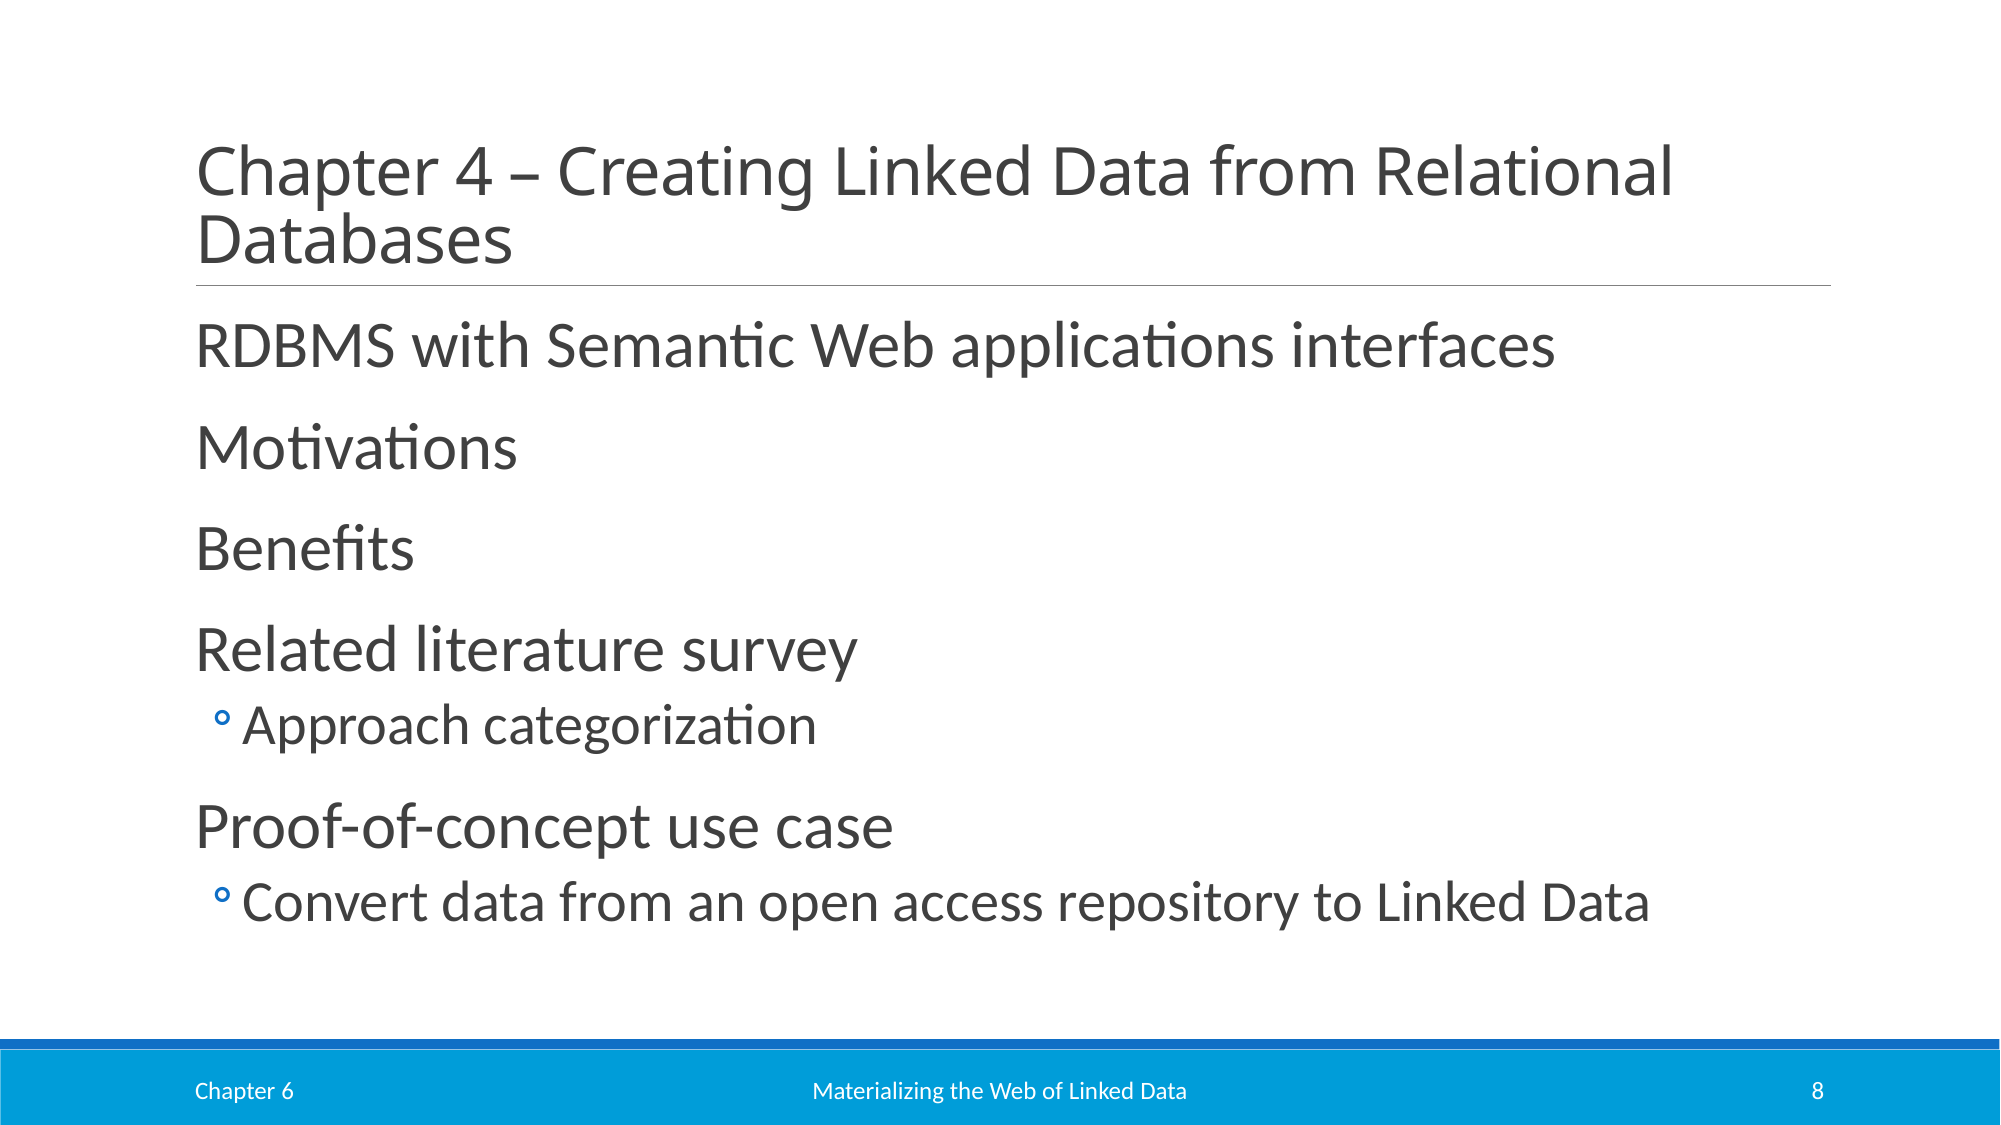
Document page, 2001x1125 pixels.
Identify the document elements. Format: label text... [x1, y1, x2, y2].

list RDBMS with Semantic Web applications interfaces Motivations Benefits Related literature survey Approach categorization Proof-of-concept use case Convert data from an open access repository to Linked Data [180, 302, 1830, 963]
slide_number Chapter 6 [180, 1059, 586, 1120]
slide_number 8 [1624, 1059, 1840, 1120]
footer Materializing the Web of Linked Data [604, 1059, 1396, 1120]
title Chapter 4 – Creating Linked Data from Relational Databases [180, 47, 1830, 285]
